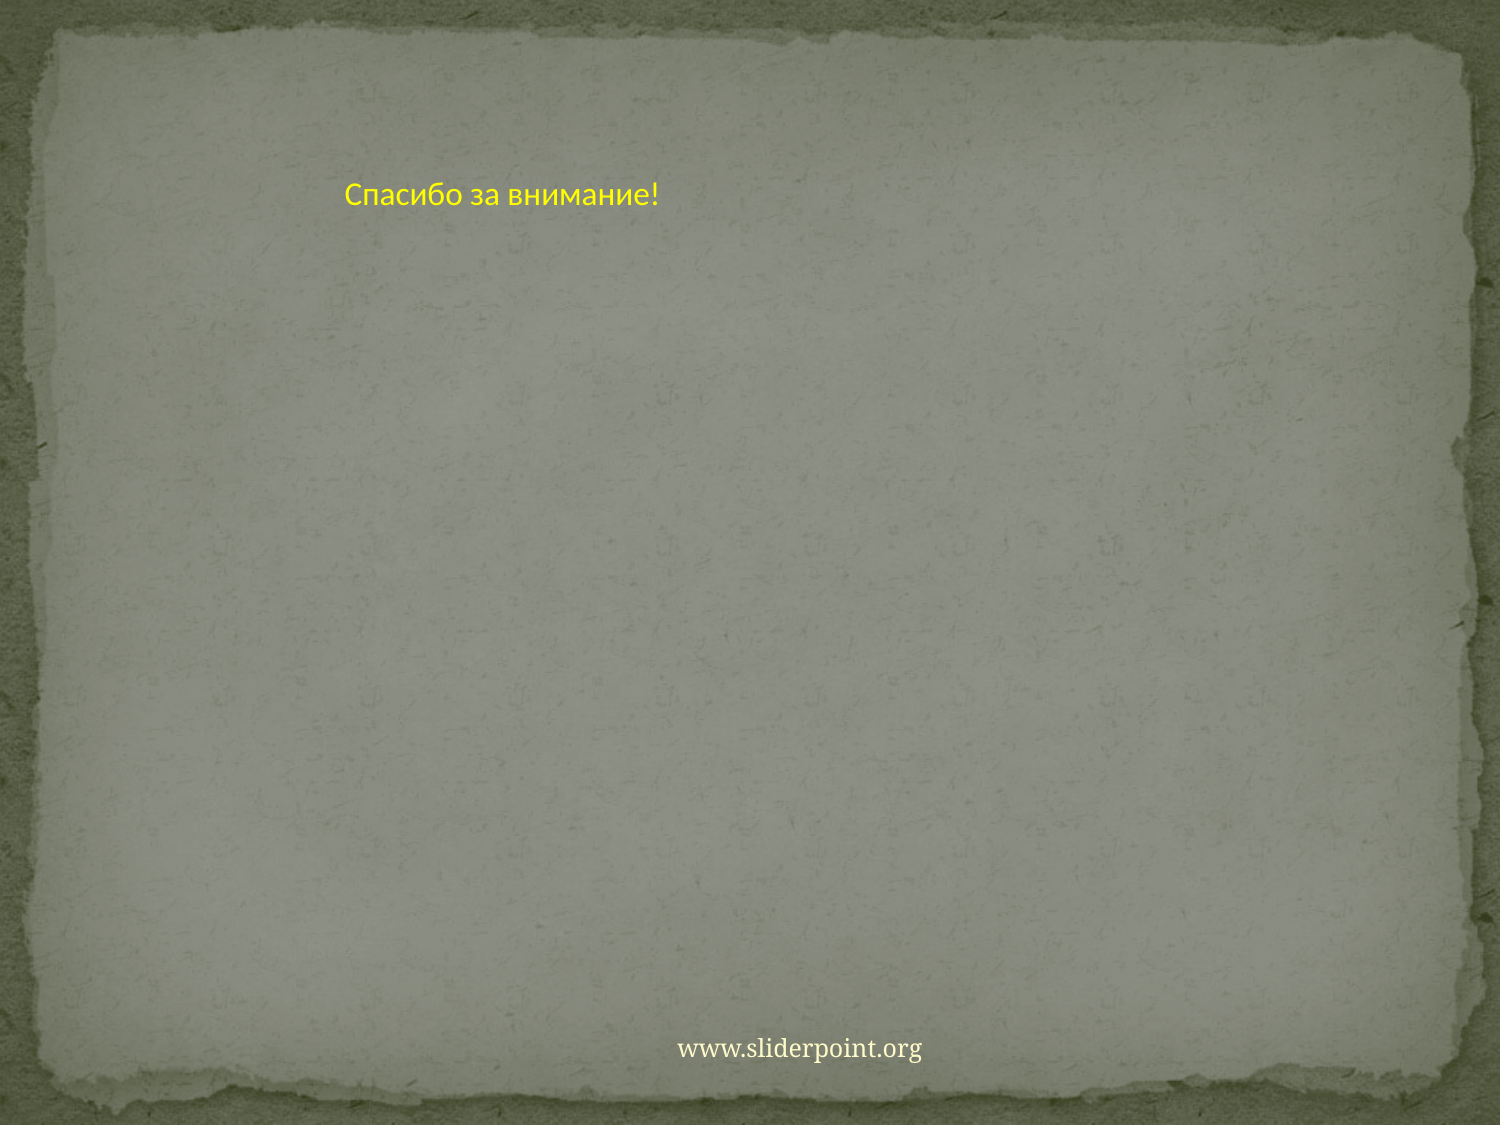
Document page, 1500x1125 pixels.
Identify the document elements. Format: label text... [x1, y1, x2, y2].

text_box Спасибо за внимание! [329, 164, 1127, 220]
footer www.sliderpoint.org [350, 1017, 938, 1081]
